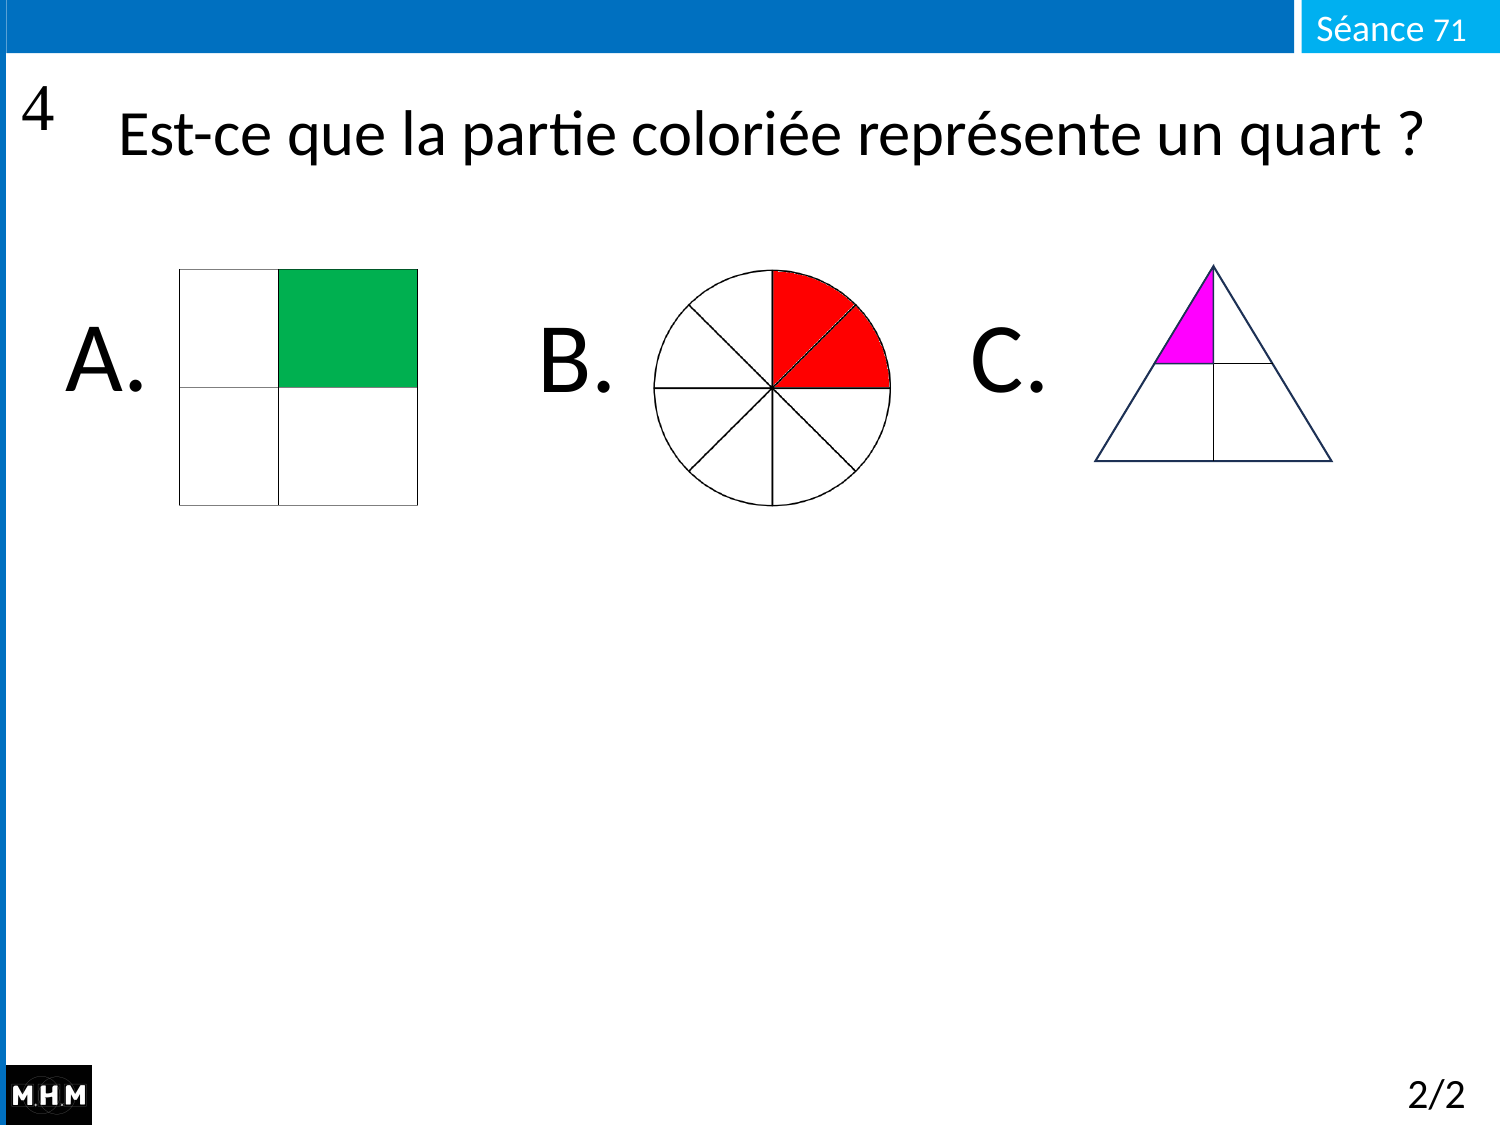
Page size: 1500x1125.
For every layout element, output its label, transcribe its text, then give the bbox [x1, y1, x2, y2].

text_box [1093, 266, 1334, 463]
text_box A. [50, 284, 177, 419]
text_box B. [522, 285, 653, 420]
list 2/2 [1373, 1064, 1500, 1125]
picture [653, 266, 895, 509]
text_box [1152, 262, 1215, 365]
text_box C. [956, 285, 1107, 420]
picture [6, 1065, 92, 1125]
picture [177, 266, 420, 507]
title Est-ce que la partie coloriée représente un quart ? [103, 85, 1500, 185]
